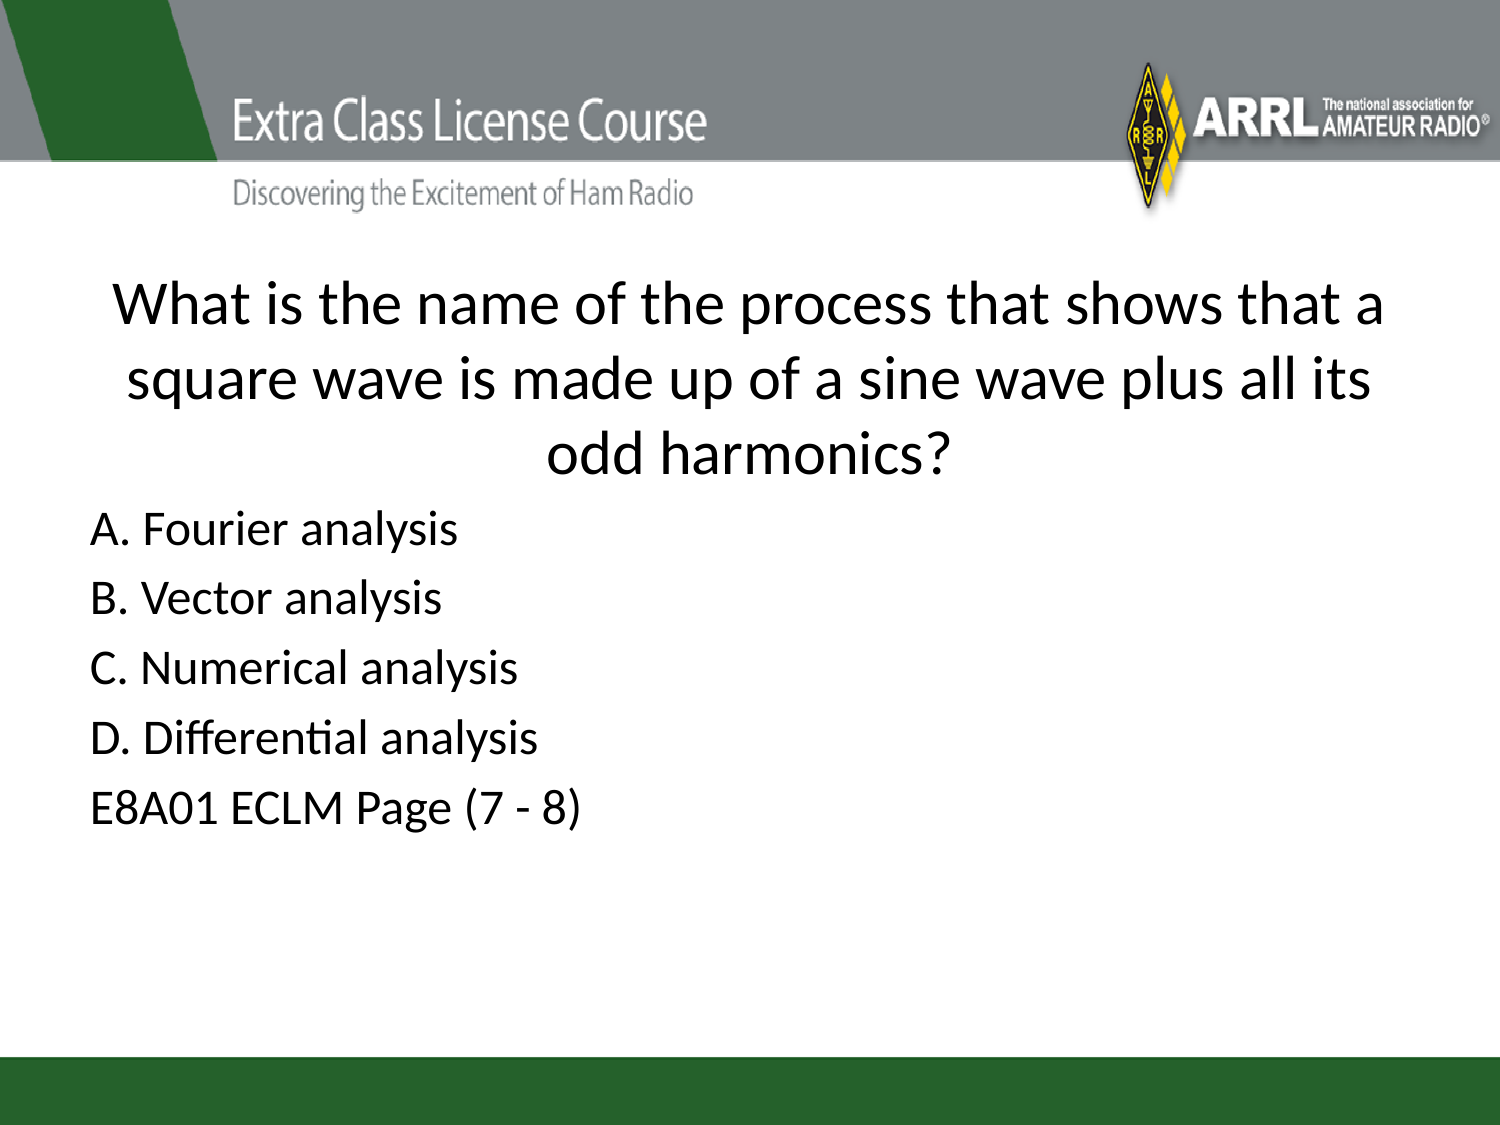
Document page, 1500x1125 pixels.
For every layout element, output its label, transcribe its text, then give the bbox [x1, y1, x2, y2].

picture [0, 0, 1500, 1125]
title What is the name of the process that shows that a square wave is made up of a sine wave plus all its odd harmonics? [75, 254, 1425, 435]
list A. Fourier analysis B. Vector analysis C. Numerical analysis D. Differential analysis E8A01 ECLM Page (7 - 8) [75, 487, 1425, 1005]
